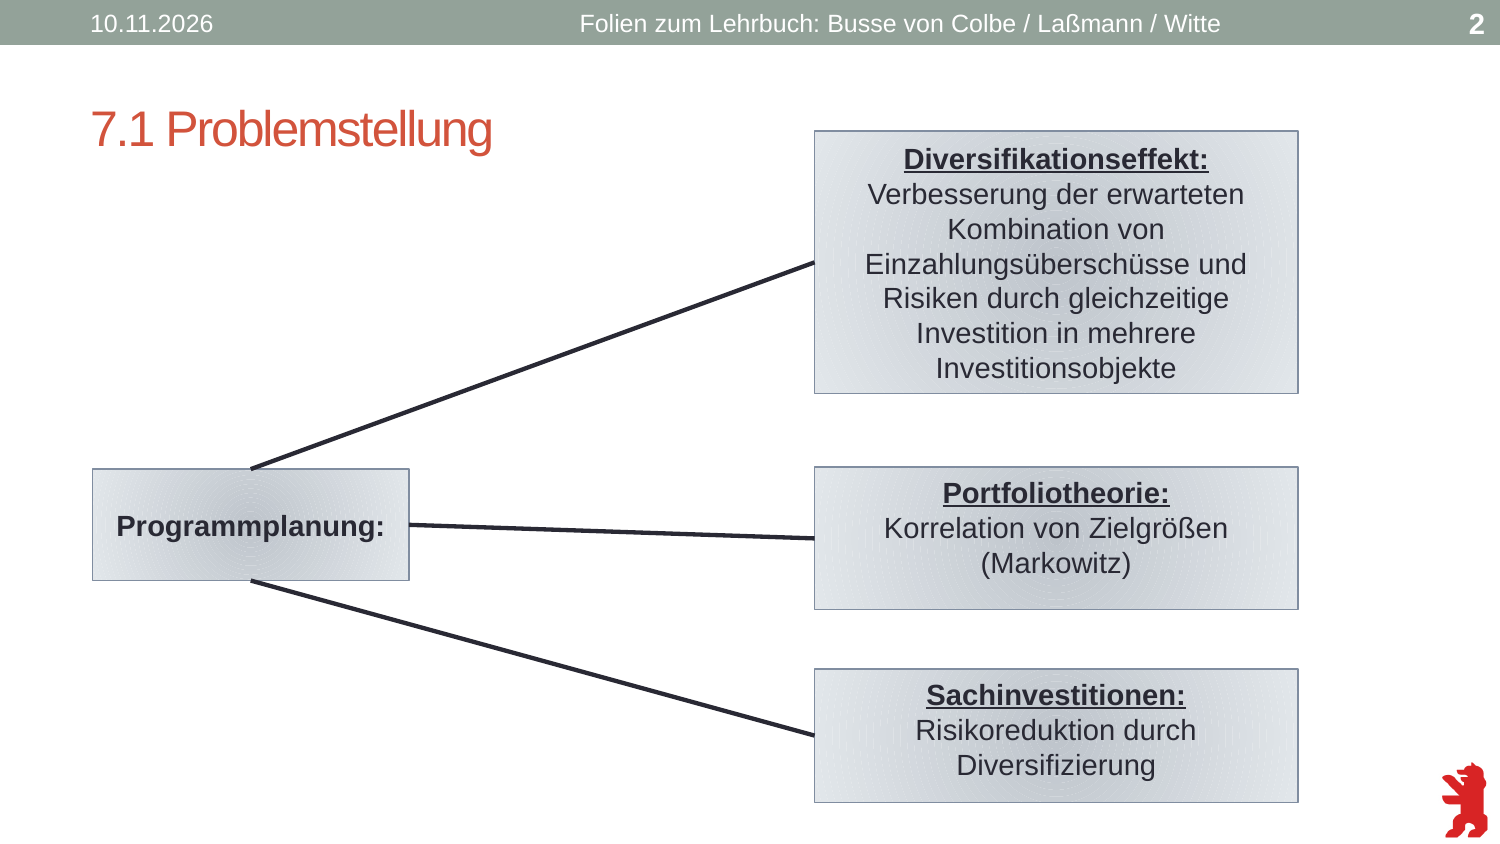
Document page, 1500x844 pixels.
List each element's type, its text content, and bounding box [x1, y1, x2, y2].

footer Folien zum Lehrbuch: Busse von Colbe / Laßmann / Witte [562, 2, 1238, 43]
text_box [250, 262, 815, 470]
slide_number 2 [1325, 2, 1500, 43]
text_box Diversifikationseffekt: Verbesserung der erwarteten Kombination von Einzahlungsüberschüsse und Risiken durch gleichzeitige Investition in mehrere Investitionsobjekte [814, 130, 1299, 394]
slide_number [75, 2, 550, 43]
picture [1434, 760, 1500, 844]
text_box Portfoliotheorie: Korrelation von Zielgrößen (Markowitz) [814, 466, 1299, 610]
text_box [408, 524, 815, 539]
title 7.1 Problemstellung [75, 65, 1425, 188]
text_box Sachinvestitionen: Risikoreduktion durch Diversifizierung [814, 668, 1299, 803]
text_box Programmplanung: [92, 468, 410, 581]
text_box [250, 580, 815, 736]
